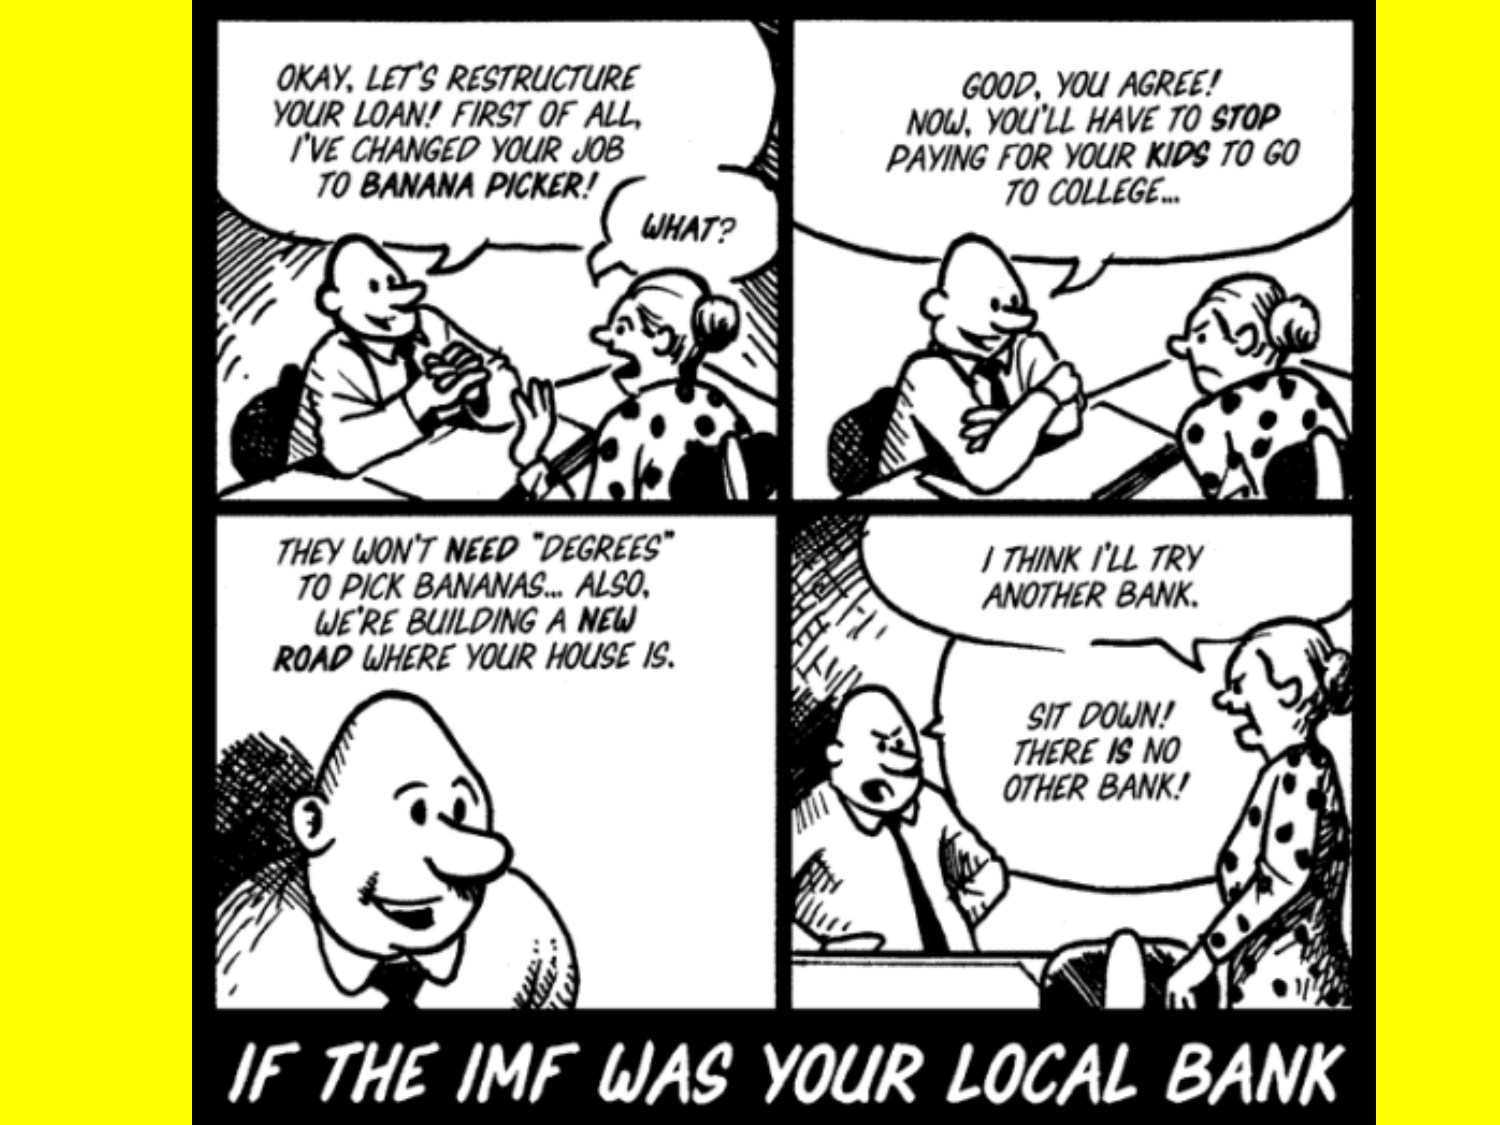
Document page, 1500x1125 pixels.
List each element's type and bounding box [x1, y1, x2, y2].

picture [192, 0, 1377, 1125]
